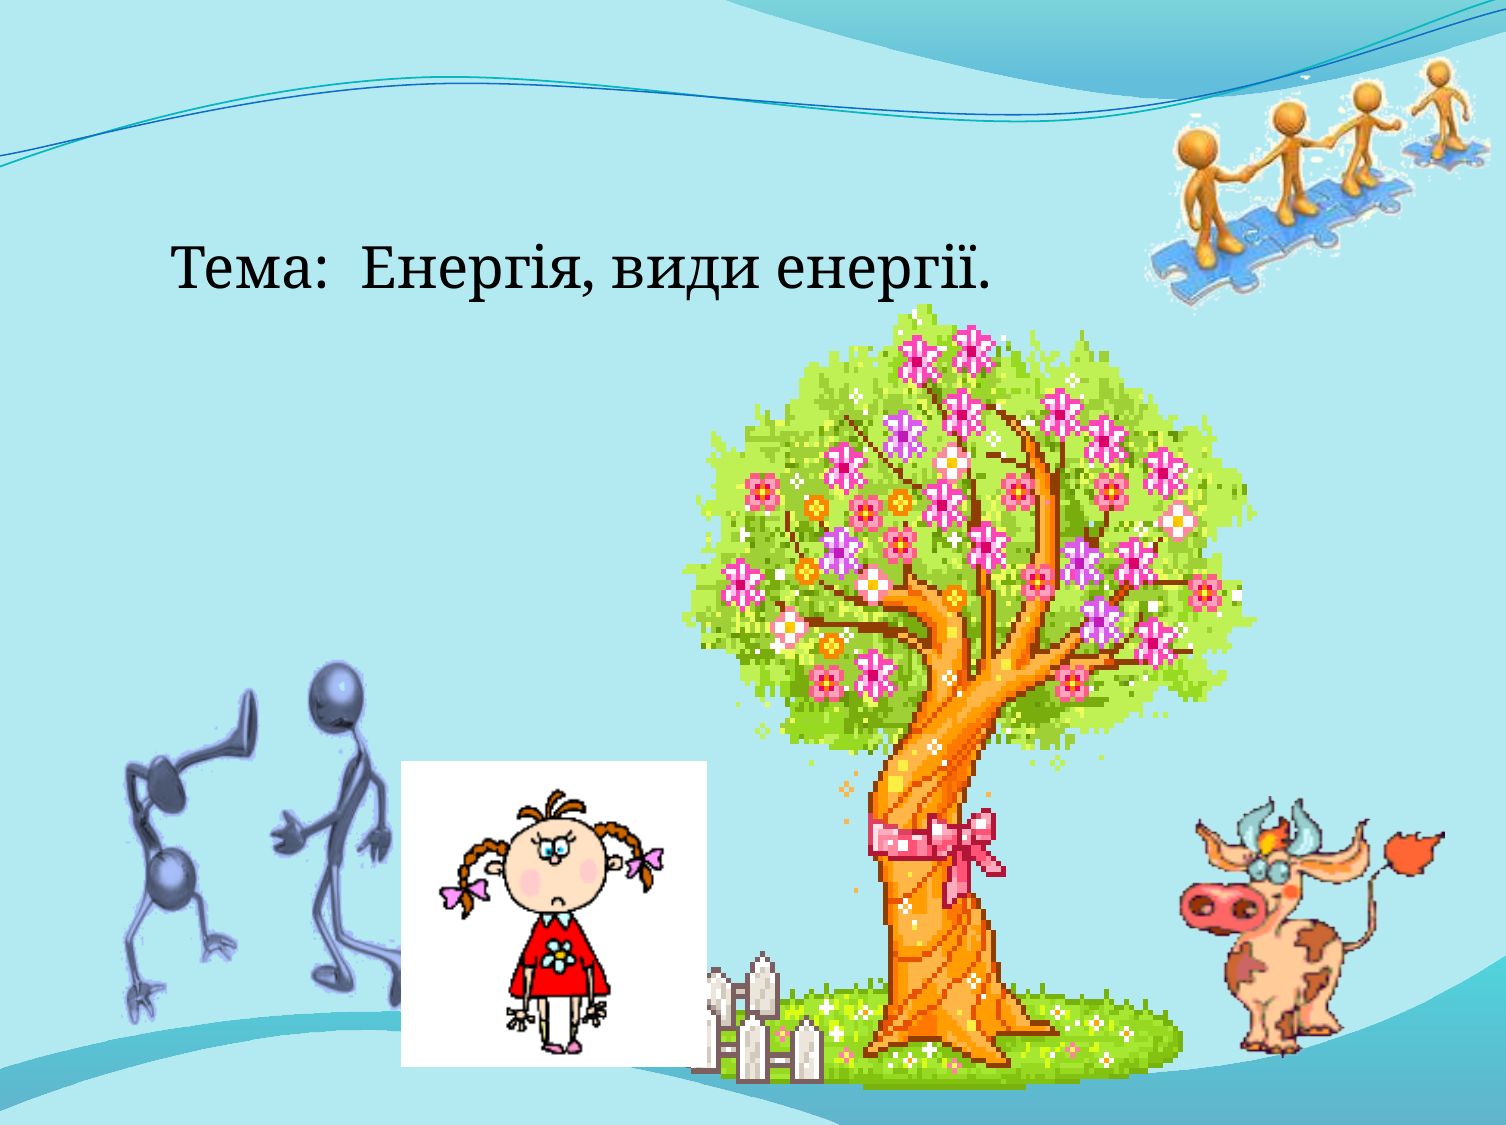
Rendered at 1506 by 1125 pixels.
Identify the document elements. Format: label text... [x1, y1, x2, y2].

text_box Тема: Енергія, види енергії. [155, 222, 1093, 308]
picture [401, 46, 1506, 1091]
